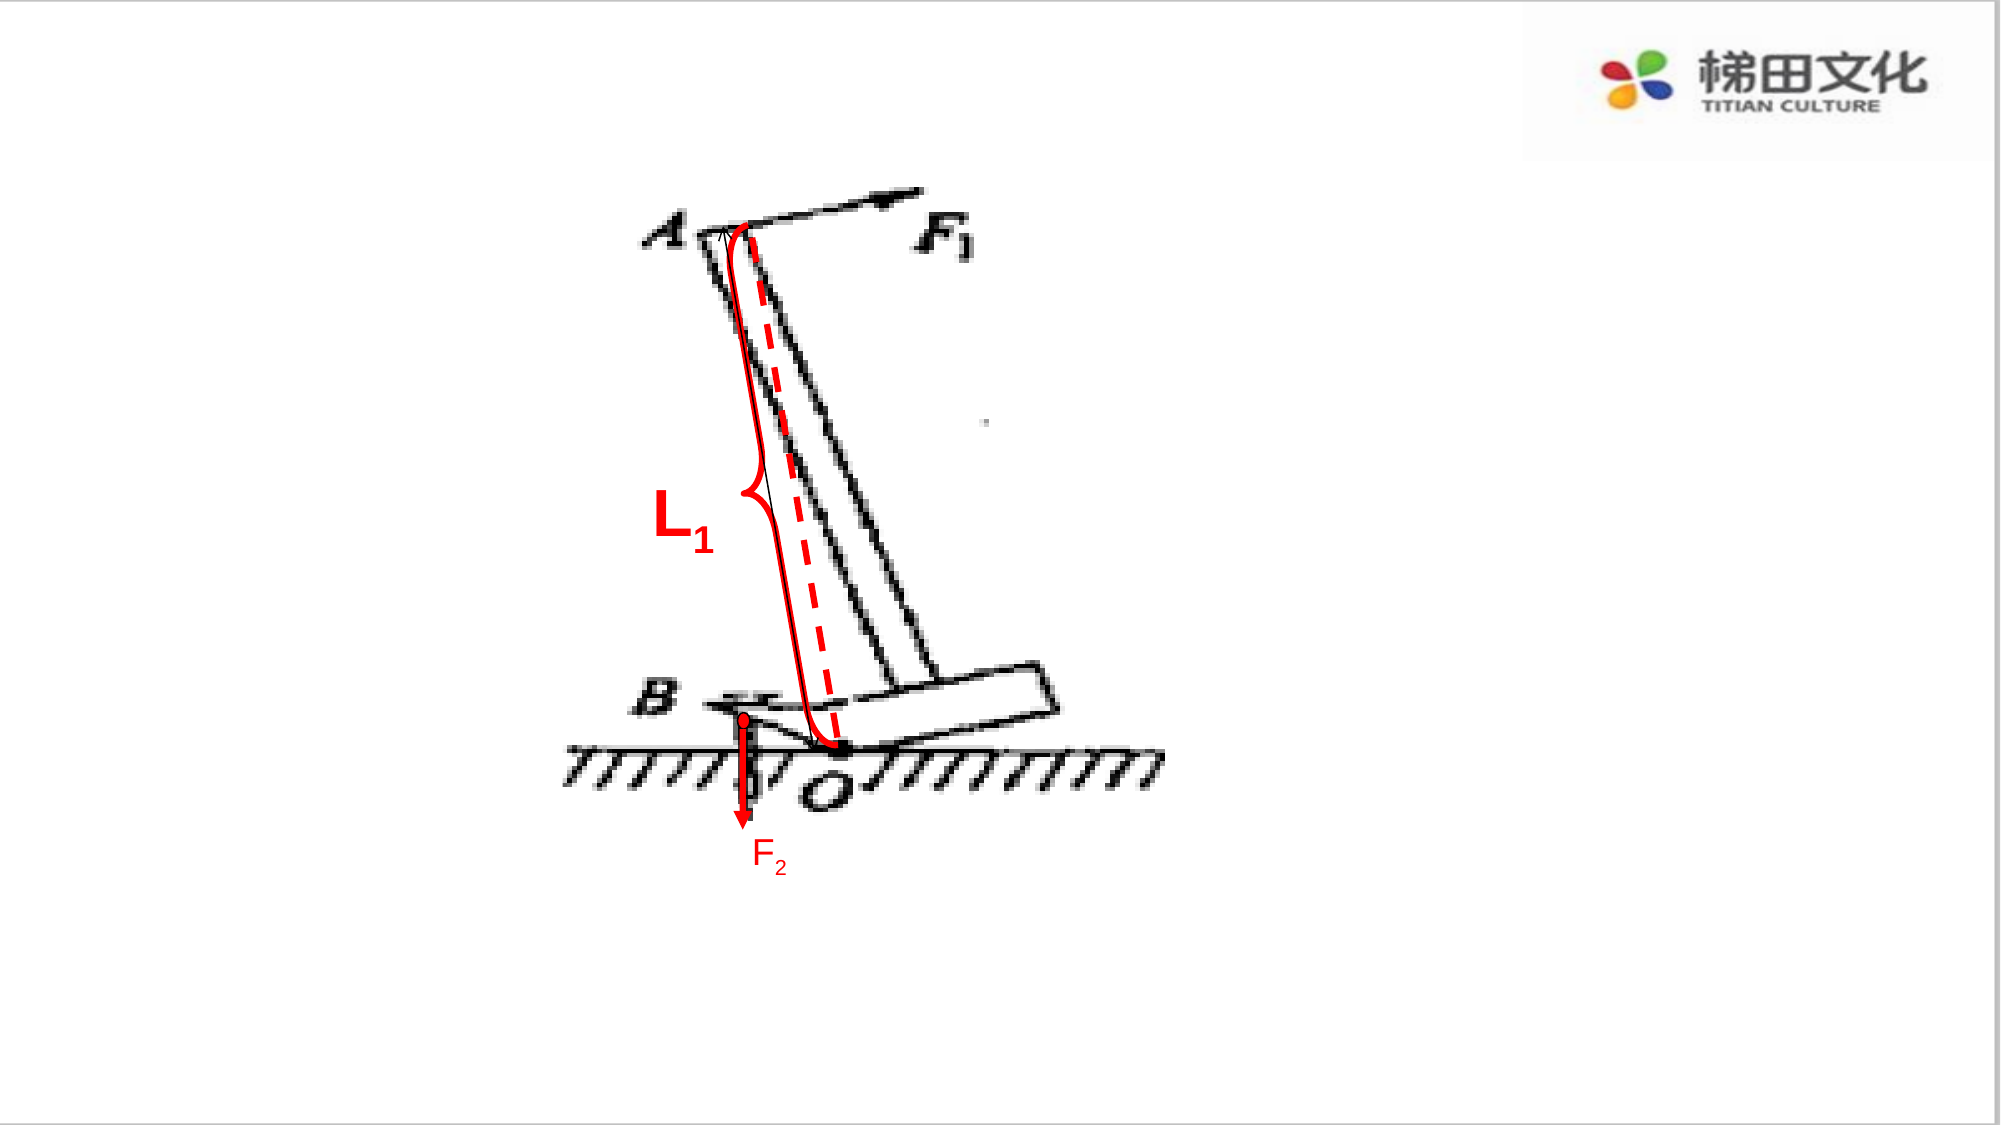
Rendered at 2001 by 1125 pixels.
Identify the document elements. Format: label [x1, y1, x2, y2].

text_box [737, 712, 825, 887]
text_box [747, 224, 839, 746]
picture [0, 0, 2001, 1125]
